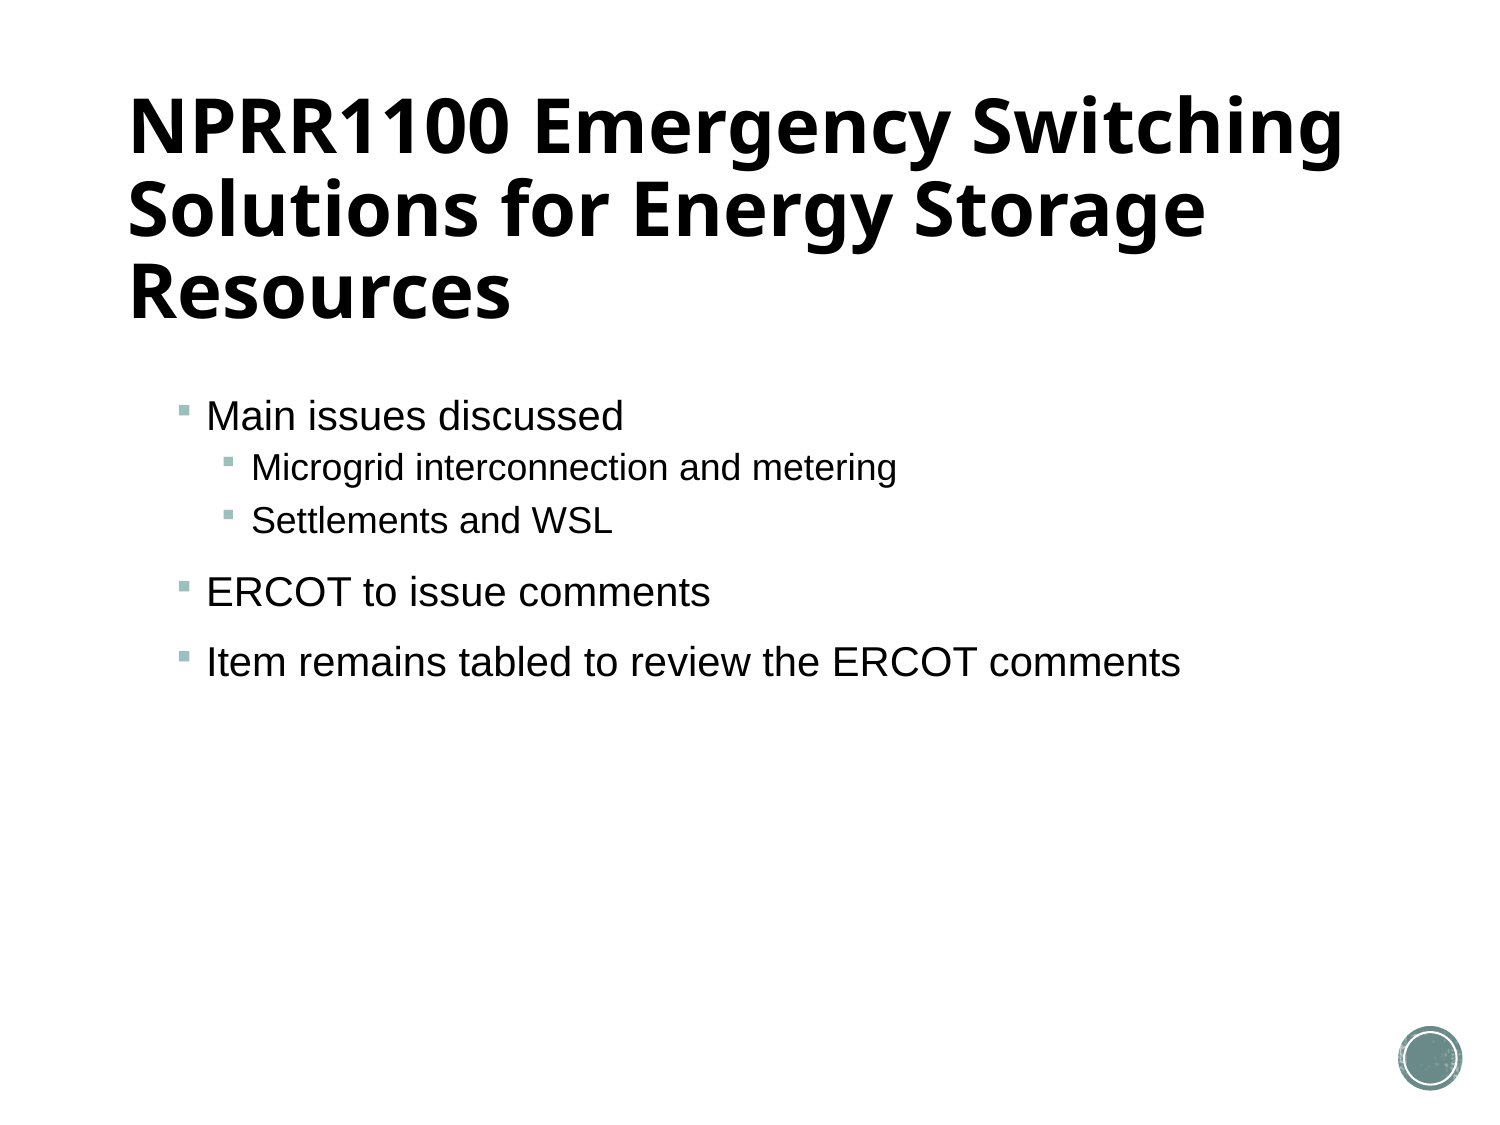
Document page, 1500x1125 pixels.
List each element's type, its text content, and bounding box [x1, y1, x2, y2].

title NPRR1100 Emergency Switching Solutions for Energy Storage Resources [112, 79, 1388, 344]
list Main issues discussed Microgrid interconnection and metering Settlements and WSL ERCOT to issue comments Item remains tabled to review the ERCOT comments [161, 387, 1425, 1046]
